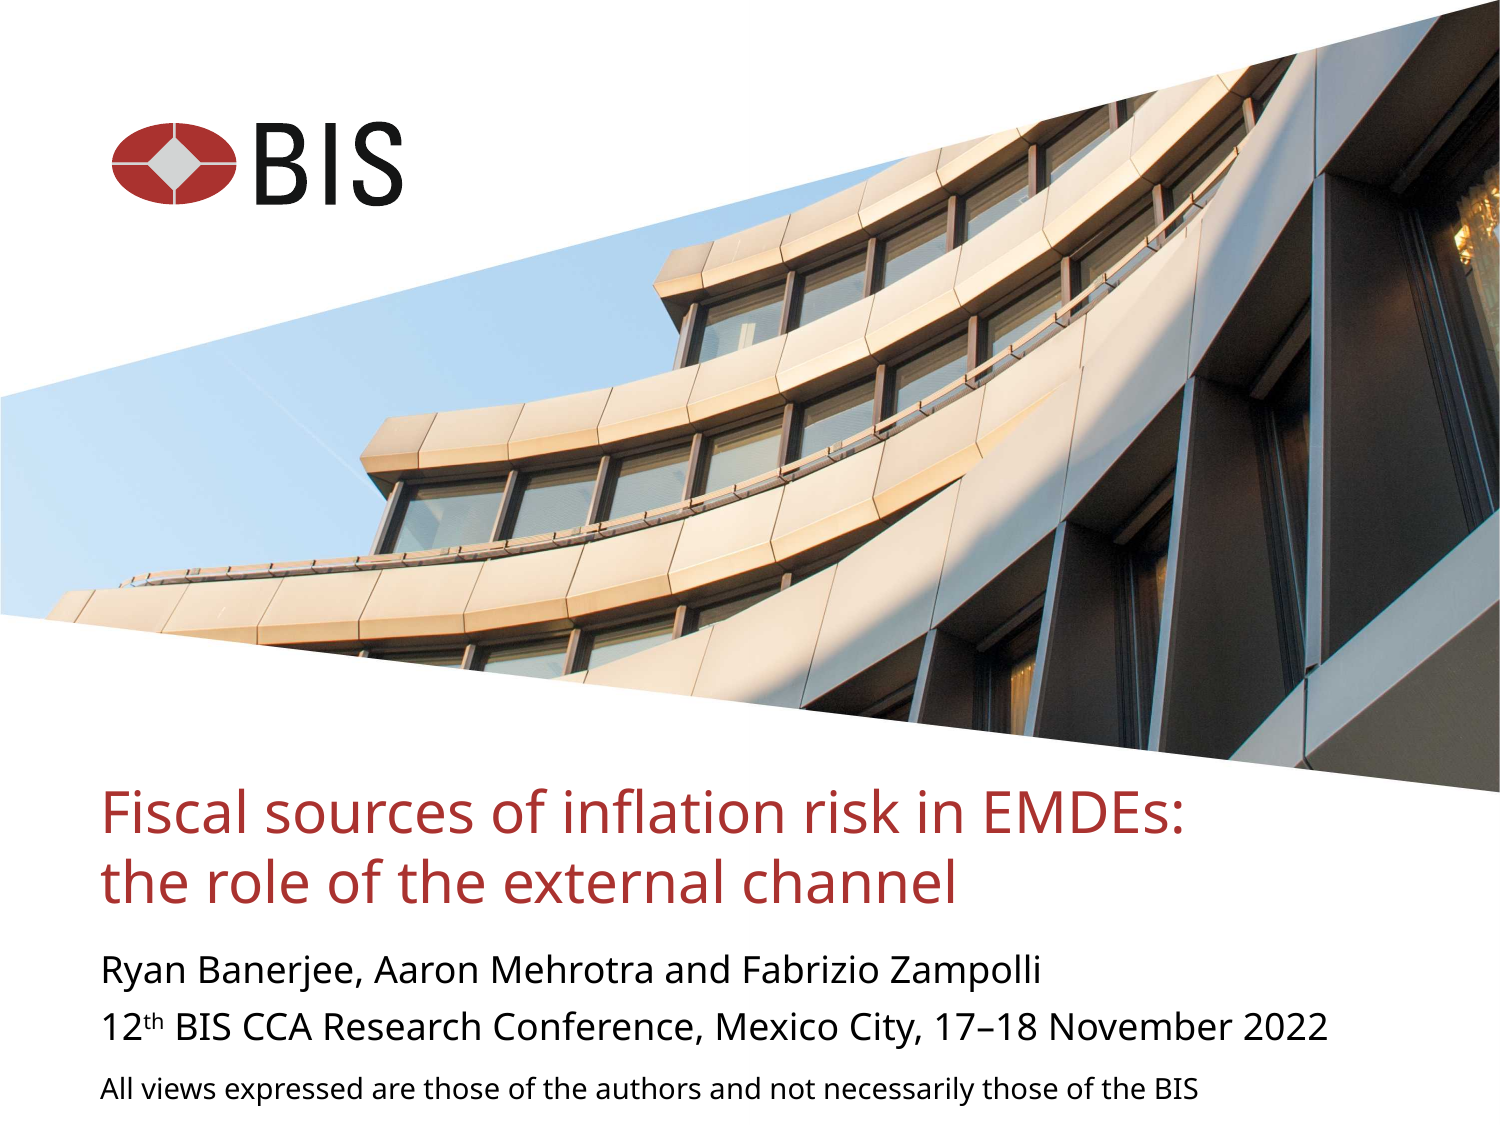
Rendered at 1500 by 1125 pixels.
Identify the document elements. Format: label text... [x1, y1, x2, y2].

title Fiscal sources of inflation risk in EMDEs: the role of the external channel [100, 774, 1275, 917]
text_box All views expressed are those of the authors and not necessarily those of the BIS [100, 1066, 1400, 1125]
picture [0, 0, 1500, 1125]
subtitle Ryan Banerjee, Aaron Mehrotra and Fabrizio Zampolli 12th BIS CCA Research Conference, Mexico City, 17–18 November 2022 [100, 941, 1400, 1049]
